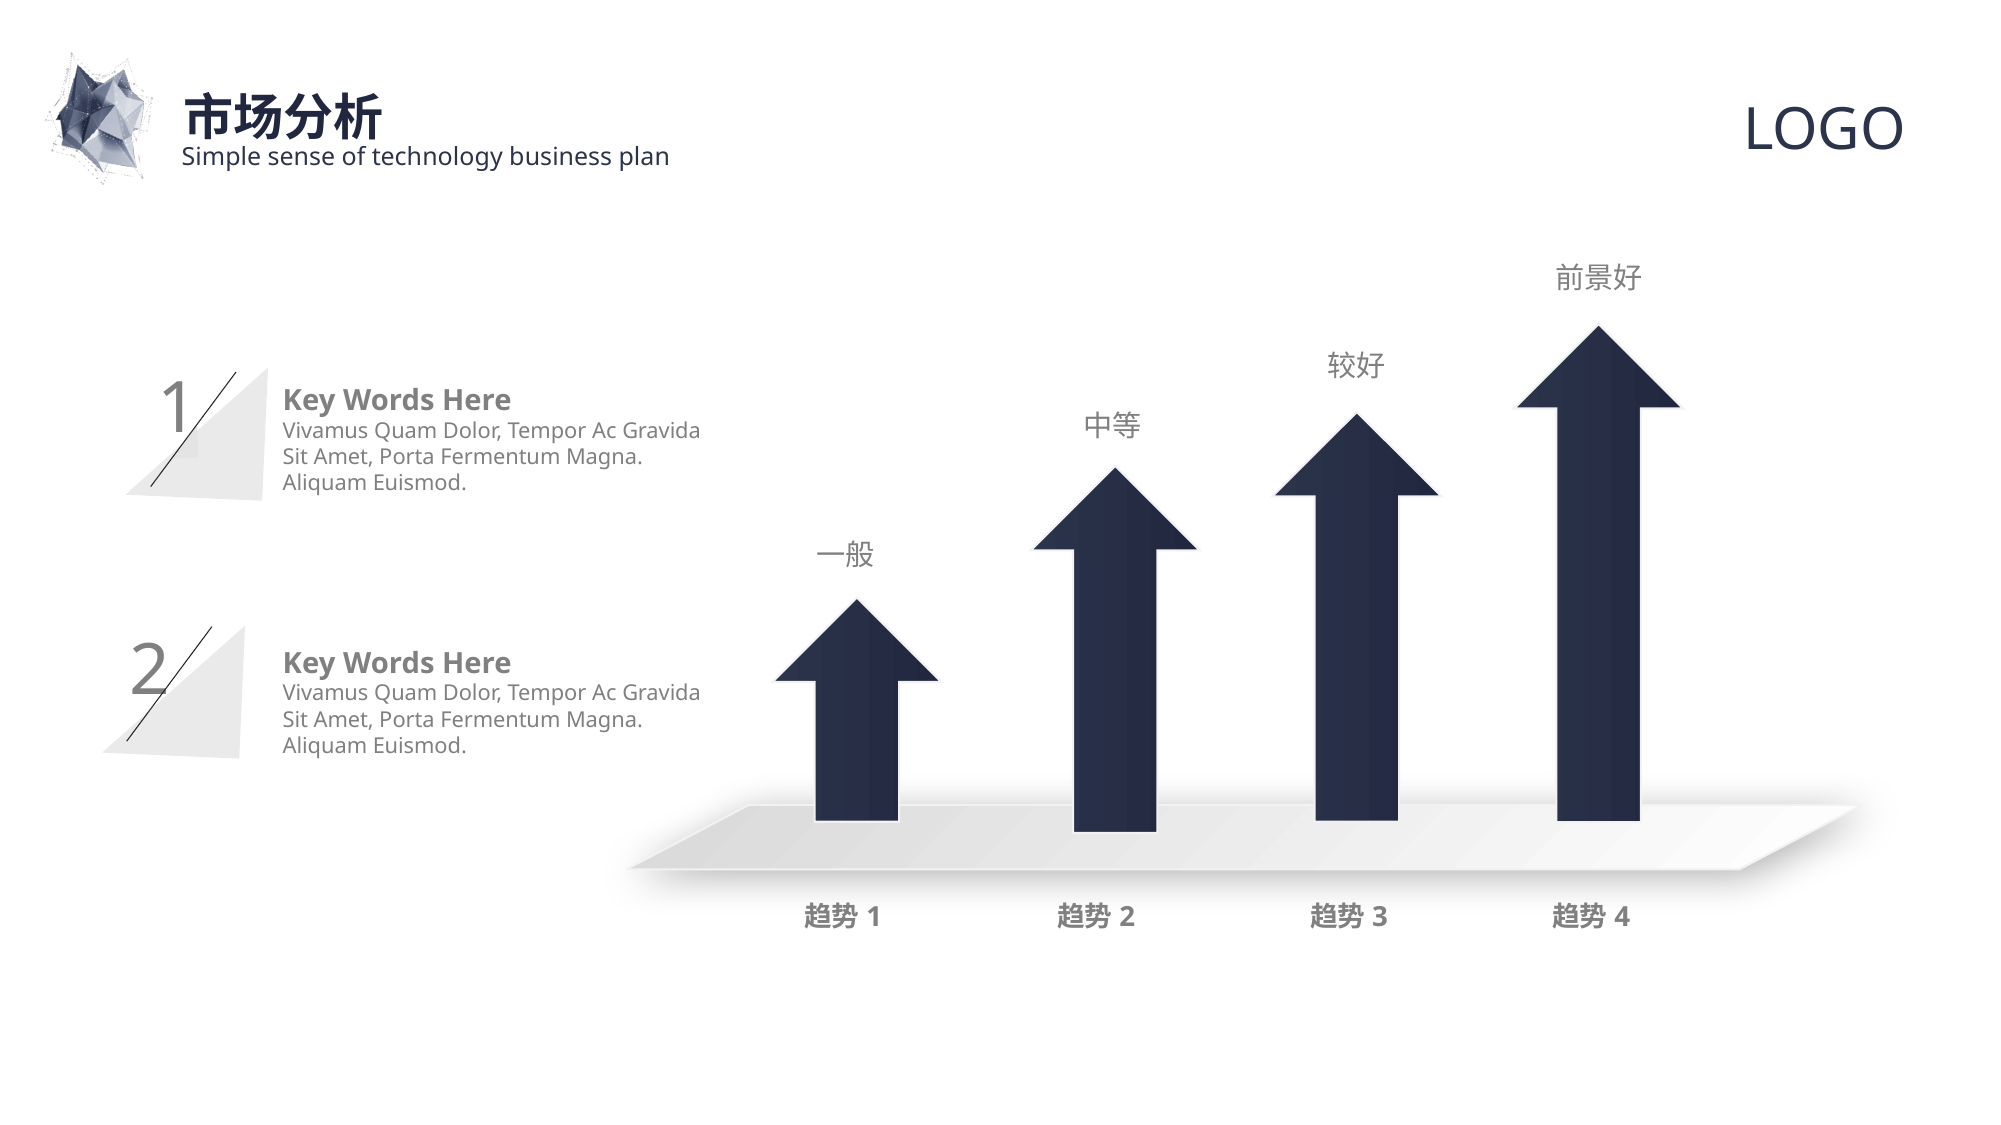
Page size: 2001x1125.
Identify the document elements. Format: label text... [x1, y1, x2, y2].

text_box [1272, 411, 1442, 822]
text_box 趋势3 [1294, 891, 1464, 940]
text_box 中等 [1050, 399, 1175, 450]
text_box 趋势2 [1042, 891, 1212, 940]
text_box Key Words Here Vivamus Quam Dolor, Tempor Ac Gravida Sit Amet, Porta Fermentum Magna. Aliquam Euismod. [267, 338, 720, 503]
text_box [179, 70, 774, 175]
picture [0, 0, 188, 236]
text_box 一般 [761, 529, 931, 580]
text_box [105, 616, 243, 756]
text_box [772, 597, 942, 822]
text_box [1514, 324, 1684, 823]
text_box [125, 368, 267, 501]
text_box Key Words Here Vivamus Quam Dolor, Tempor Ac Gravida Sit Amet, Porta Fermentum Magna. Aliquam Euismod. [267, 601, 720, 766]
text_box 较好 [1294, 340, 1419, 391]
text_box 趋势1 [789, 891, 959, 940]
text_box [1030, 465, 1200, 833]
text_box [142, 353, 237, 487]
text_box 前景好 [1511, 252, 1687, 303]
text_box 趋势4 [1537, 891, 1707, 940]
text_box [626, 804, 1862, 870]
